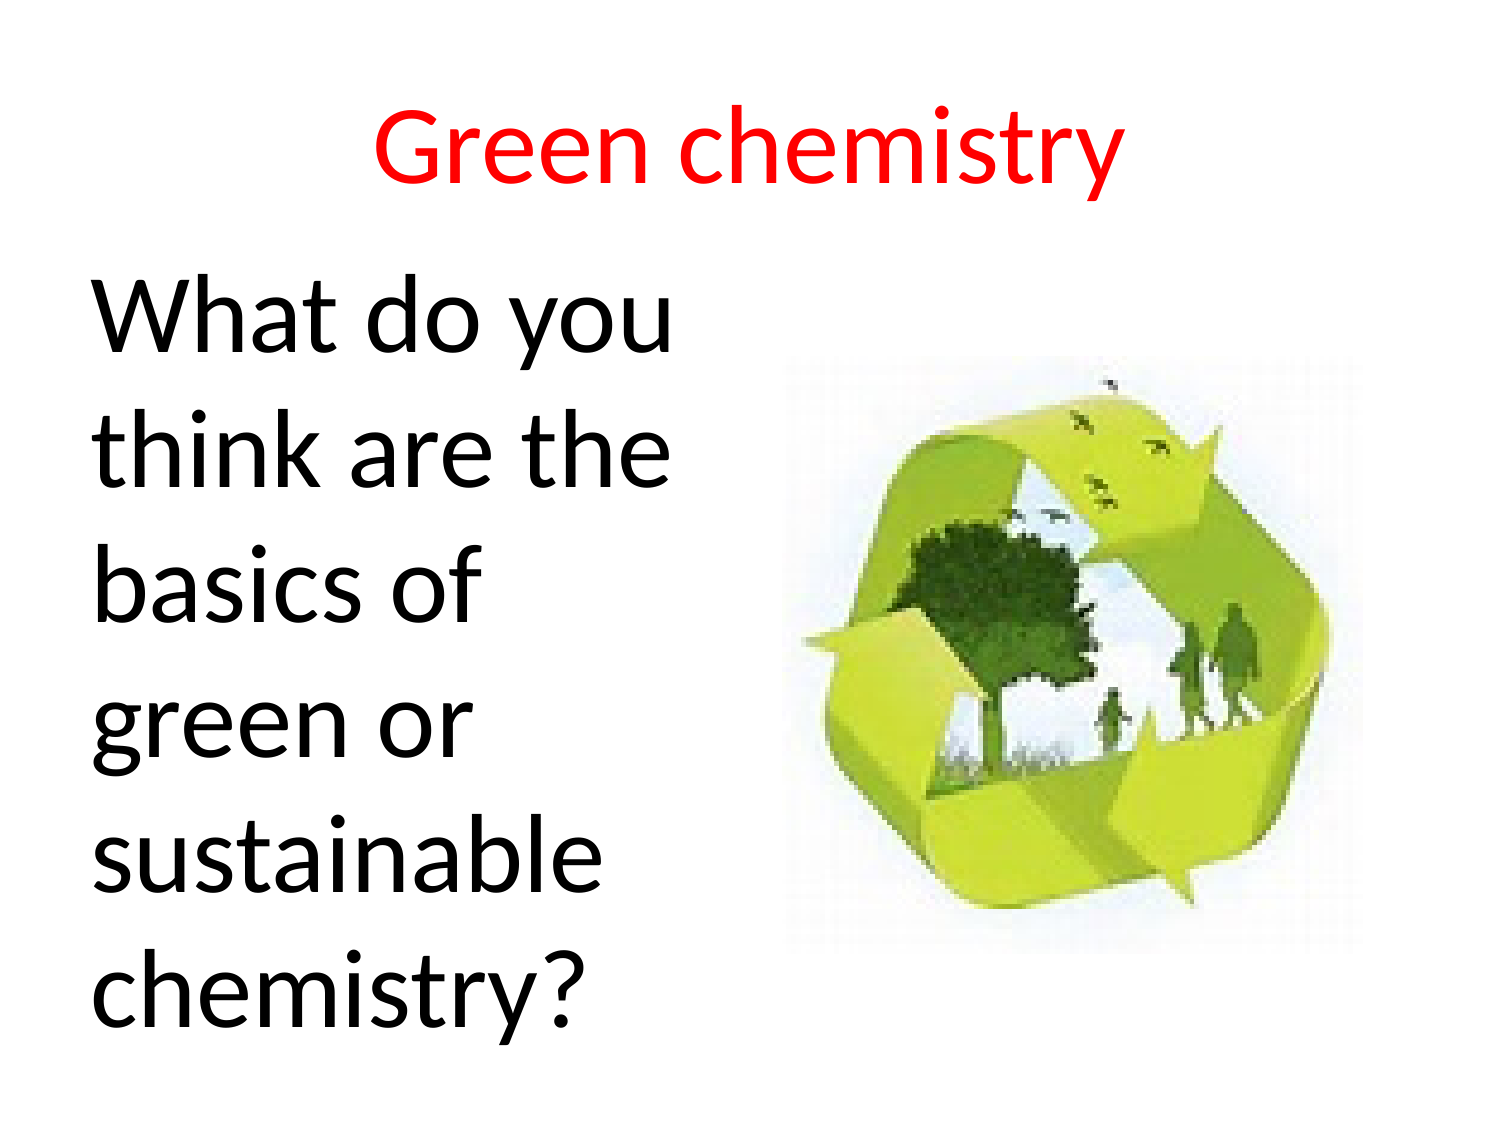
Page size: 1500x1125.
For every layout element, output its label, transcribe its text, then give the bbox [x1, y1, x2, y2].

title Green chemistry [75, 45, 1425, 233]
list What do you think are the basics of green or sustainable chemistry? [75, 232, 783, 1088]
picture [782, 356, 1363, 954]
